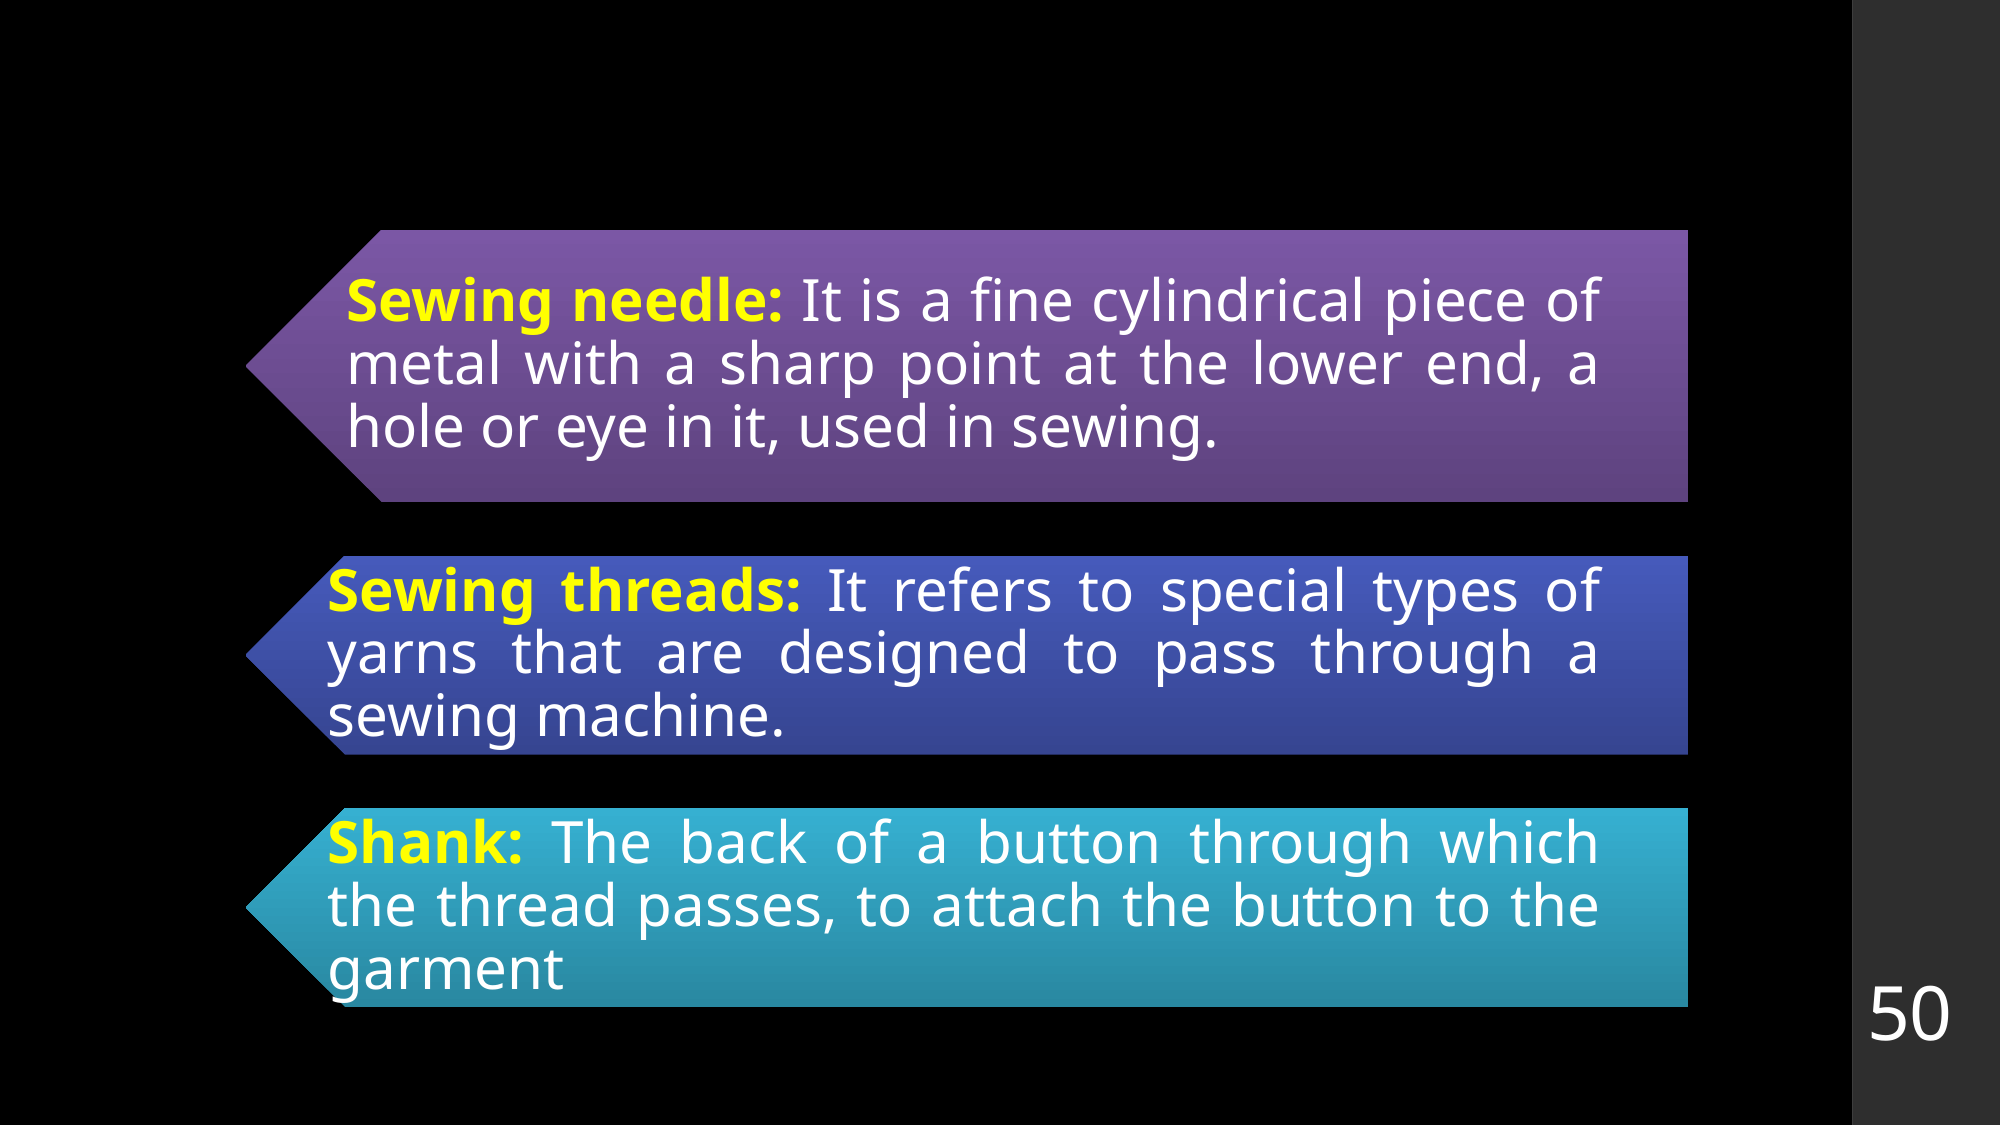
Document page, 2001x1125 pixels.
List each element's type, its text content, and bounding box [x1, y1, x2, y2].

slide_number 50 [1862, 1019, 1955, 1057]
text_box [0, 228, 2000, 1008]
